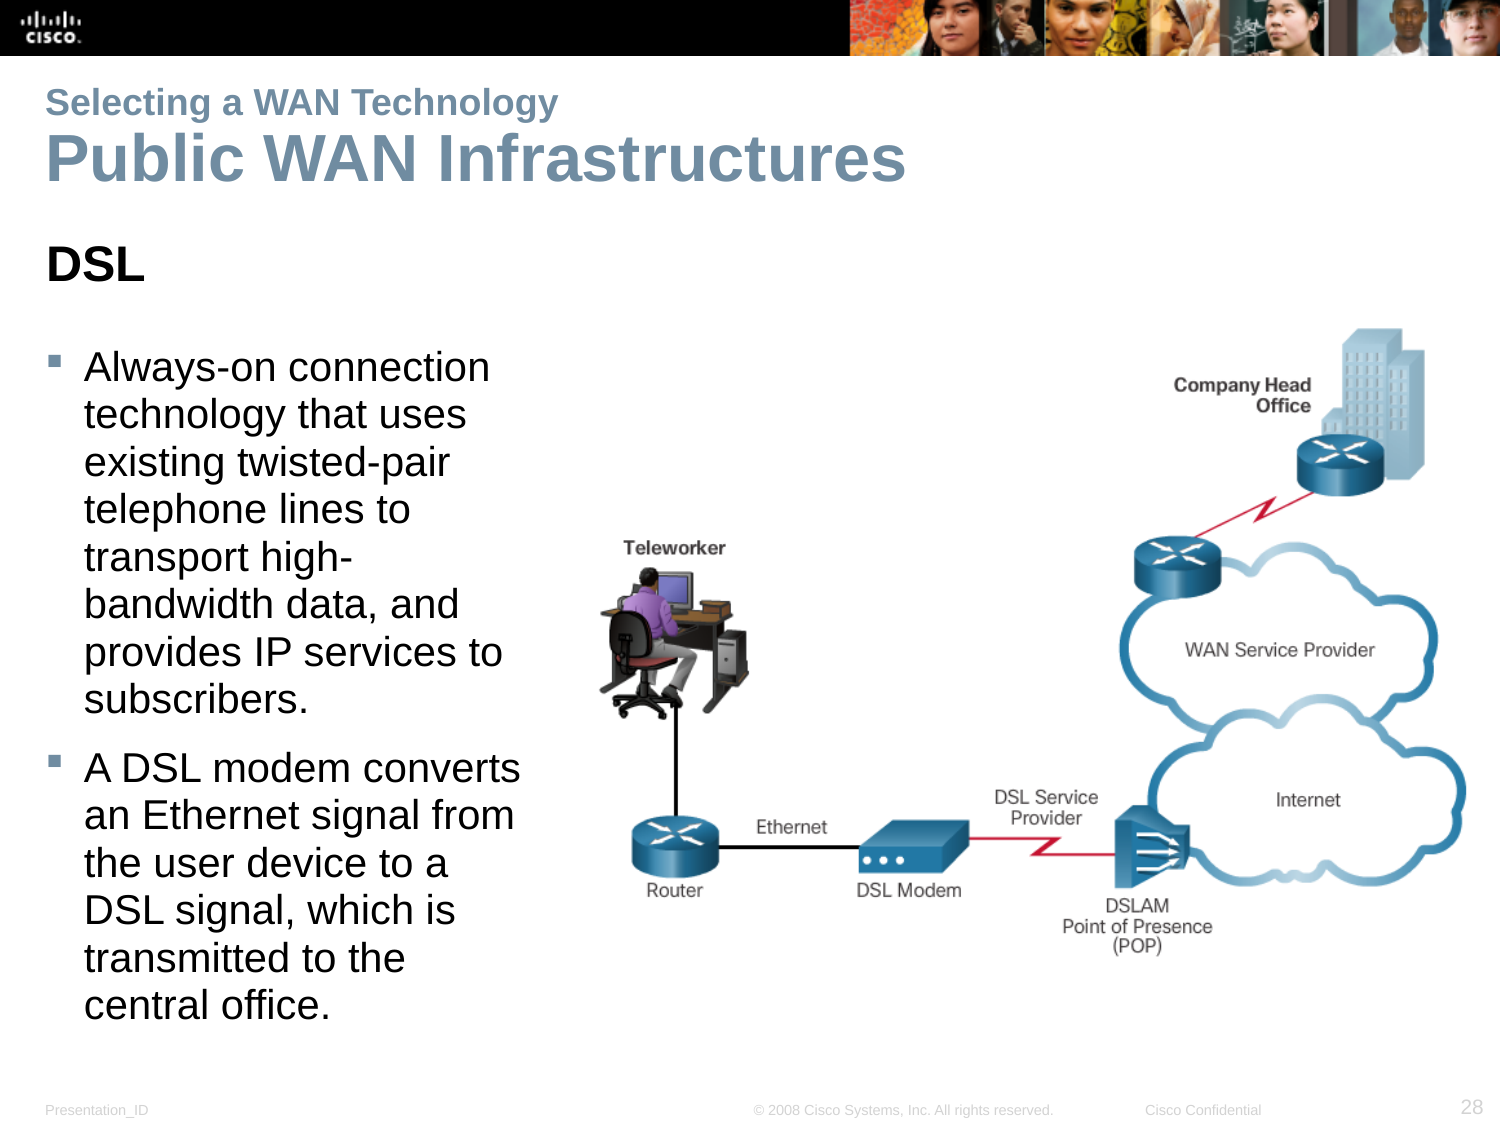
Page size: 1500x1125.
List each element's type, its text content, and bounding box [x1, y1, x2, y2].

picture [0, 0, 1500, 56]
picture [585, 322, 1475, 964]
text_box DSL [31, 230, 470, 300]
text_box Always-on connection technology that uses existing twisted-pair telephone lines to transport high-bandwidth data, and provides IP services to subscribers. A DSL modem converts an Ethernet signal from the user device to a DSL signal, which is transmitted to the central office. [30, 336, 542, 1037]
title Selecting a WAN Technology Public WAN Infrastructures [31, 64, 1471, 203]
